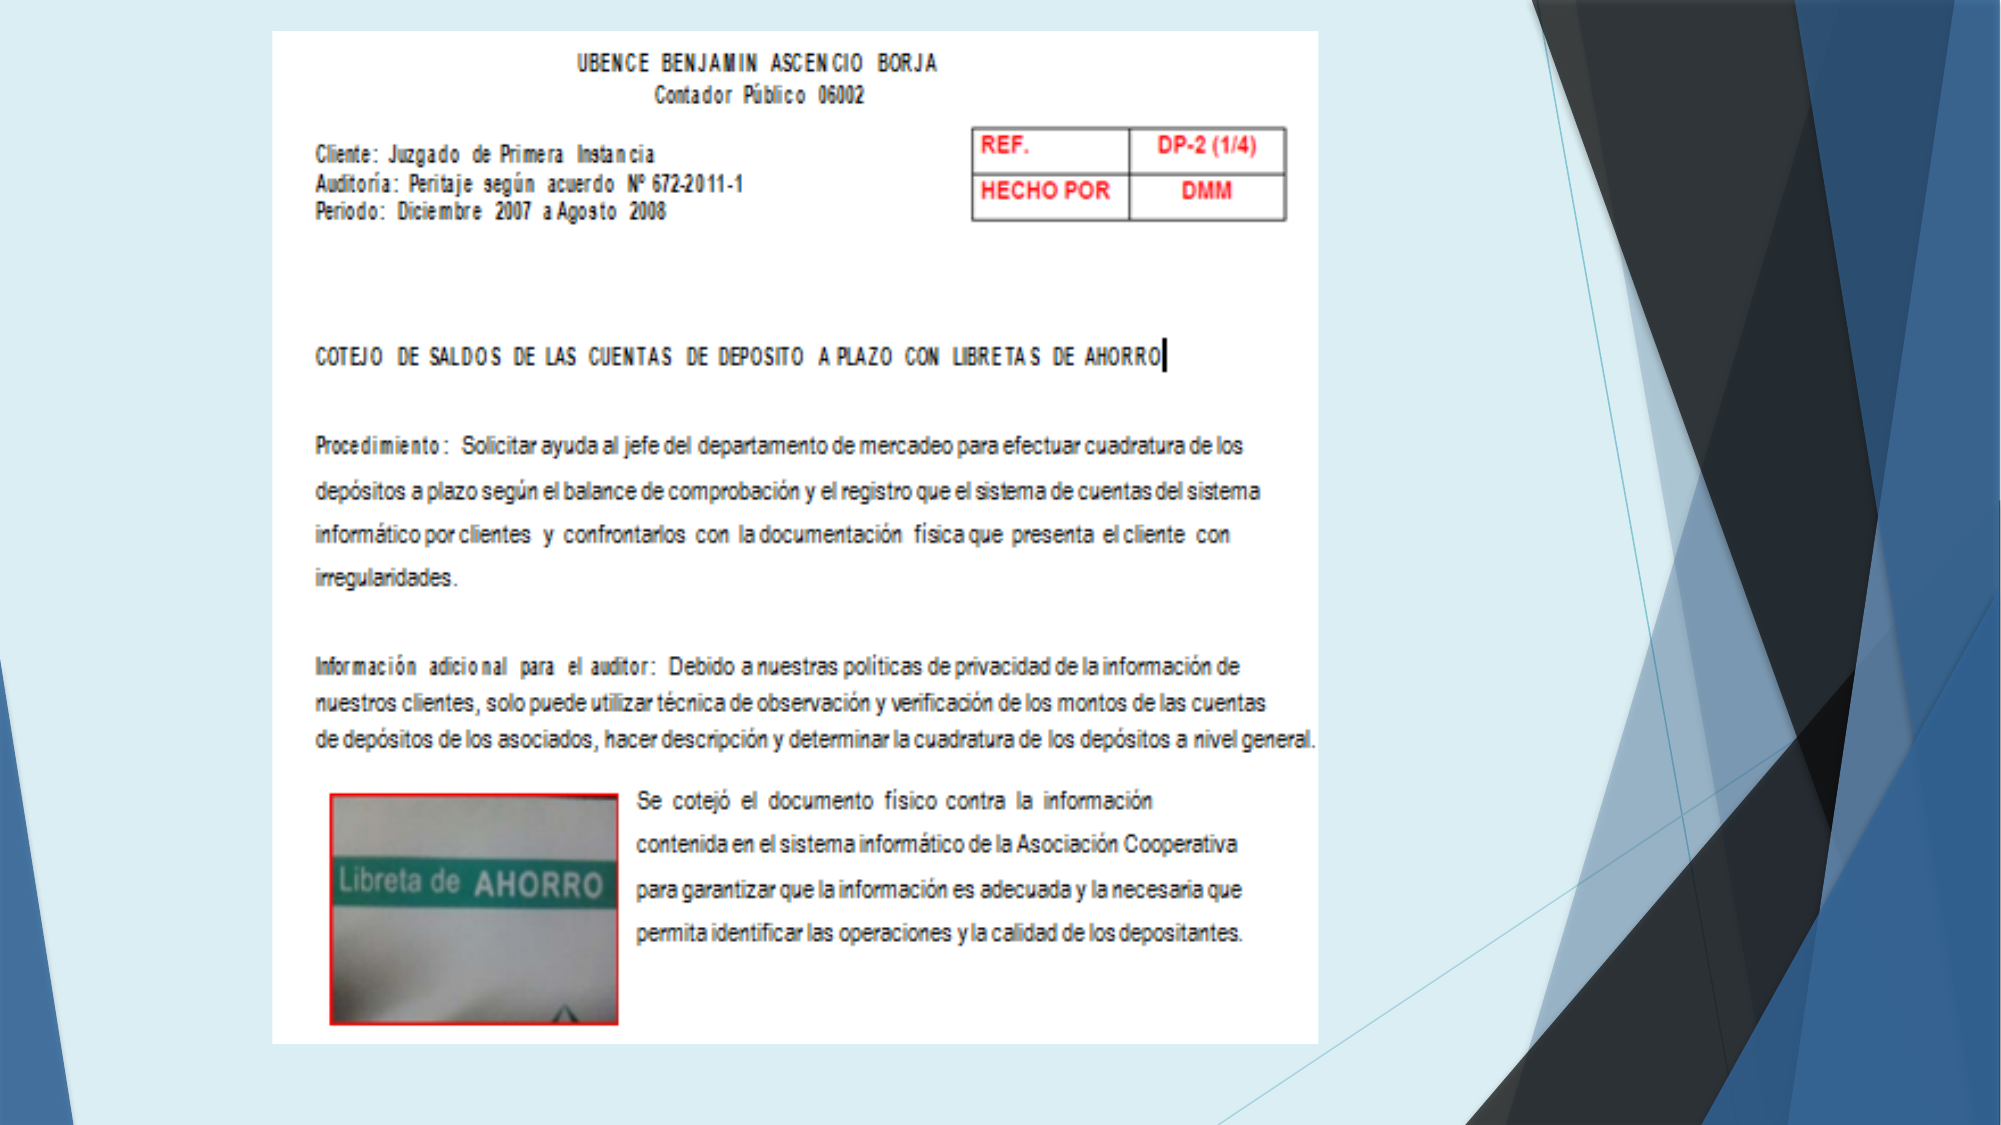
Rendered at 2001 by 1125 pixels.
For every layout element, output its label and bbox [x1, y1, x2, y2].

picture [271, 31, 1319, 1044]
